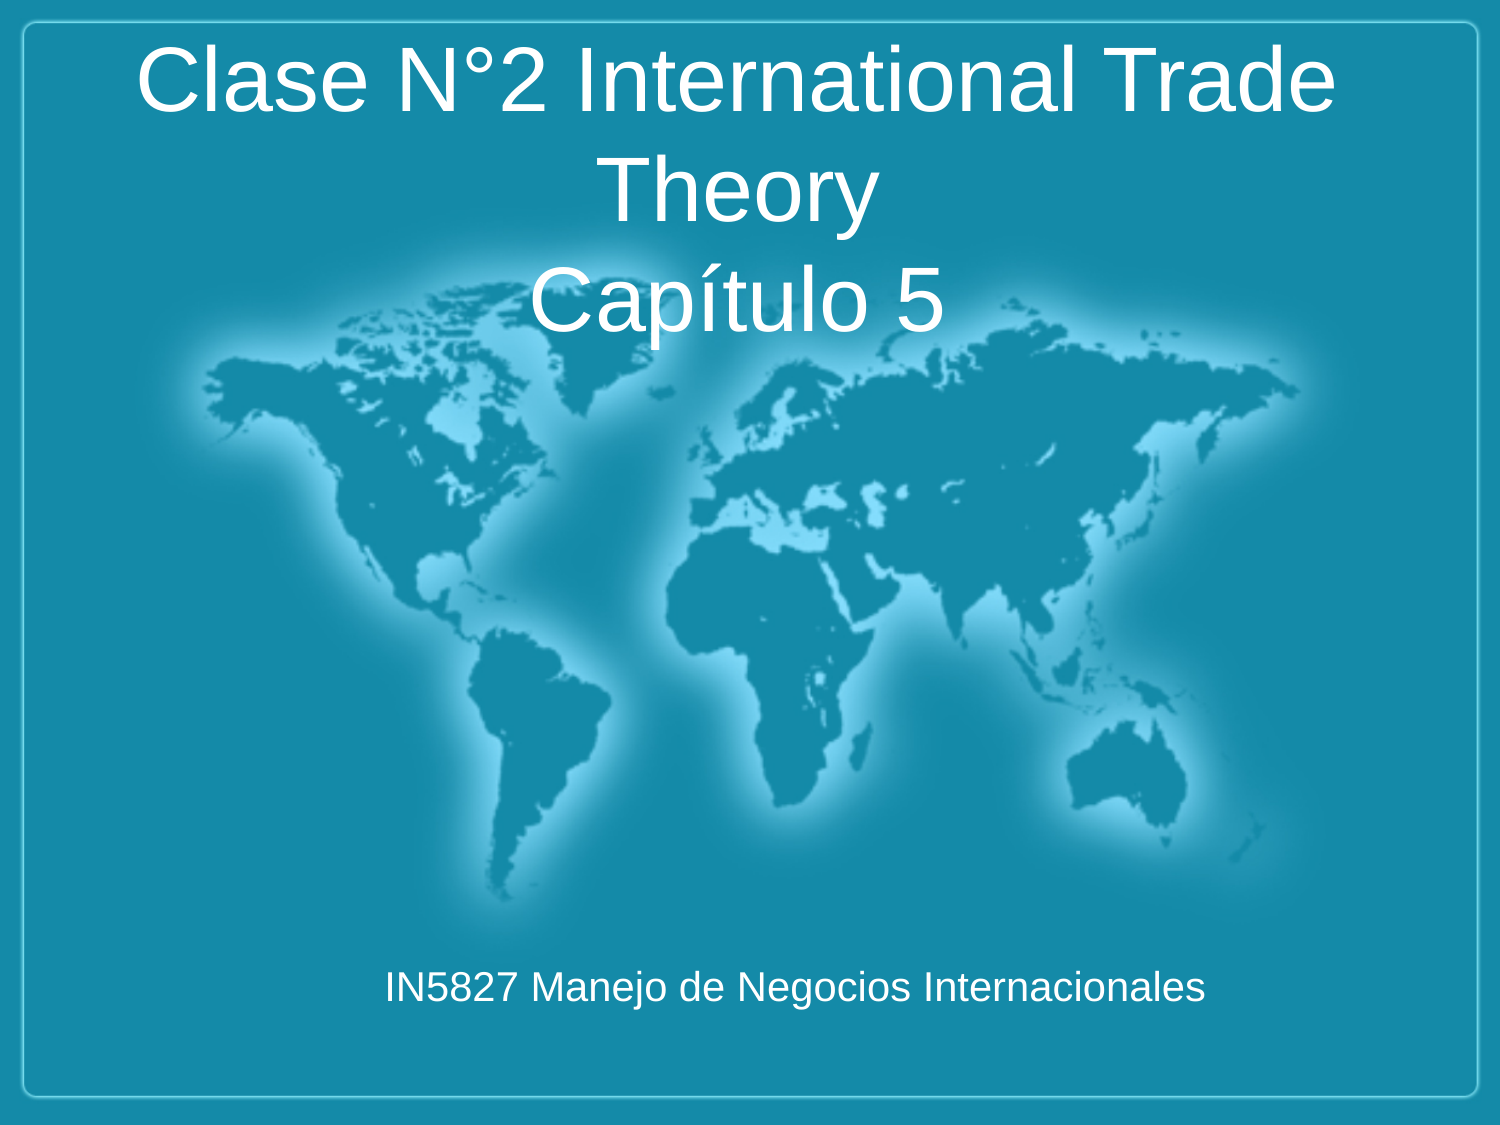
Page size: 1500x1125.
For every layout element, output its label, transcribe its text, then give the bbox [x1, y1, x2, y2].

title Clase N°2 International Trade Theory Capítulo 5 [64, 42, 1412, 327]
picture [0, 0, 1500, 1125]
subtitle IN5827 Manejo de Negocios Internacionales [312, 952, 1279, 1035]
